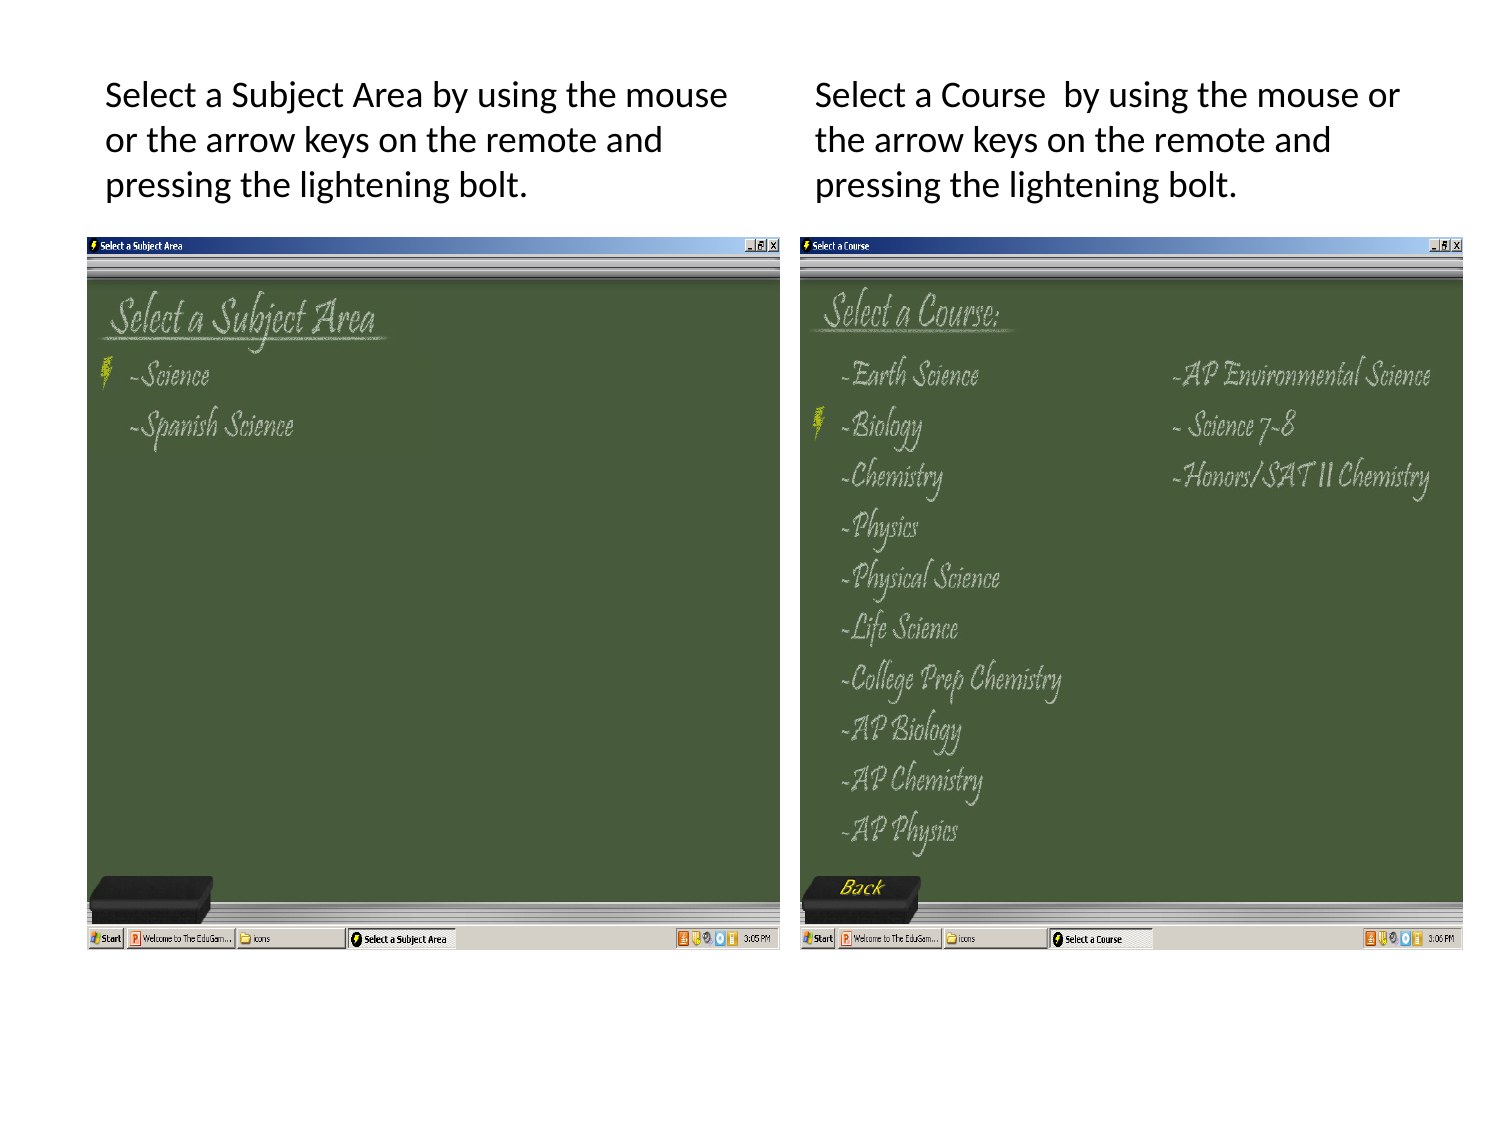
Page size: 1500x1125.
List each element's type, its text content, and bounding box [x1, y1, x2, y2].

text_box Select a Subject Area by using the mouse or the arrow keys on the remote and pressing the lightening bolt. [90, 62, 758, 213]
picture [799, 237, 1463, 951]
picture [87, 237, 780, 951]
text_box Select a Course by using the mouse or the arrow keys on the remote and pressing the lightening bolt. [800, 62, 1467, 213]
